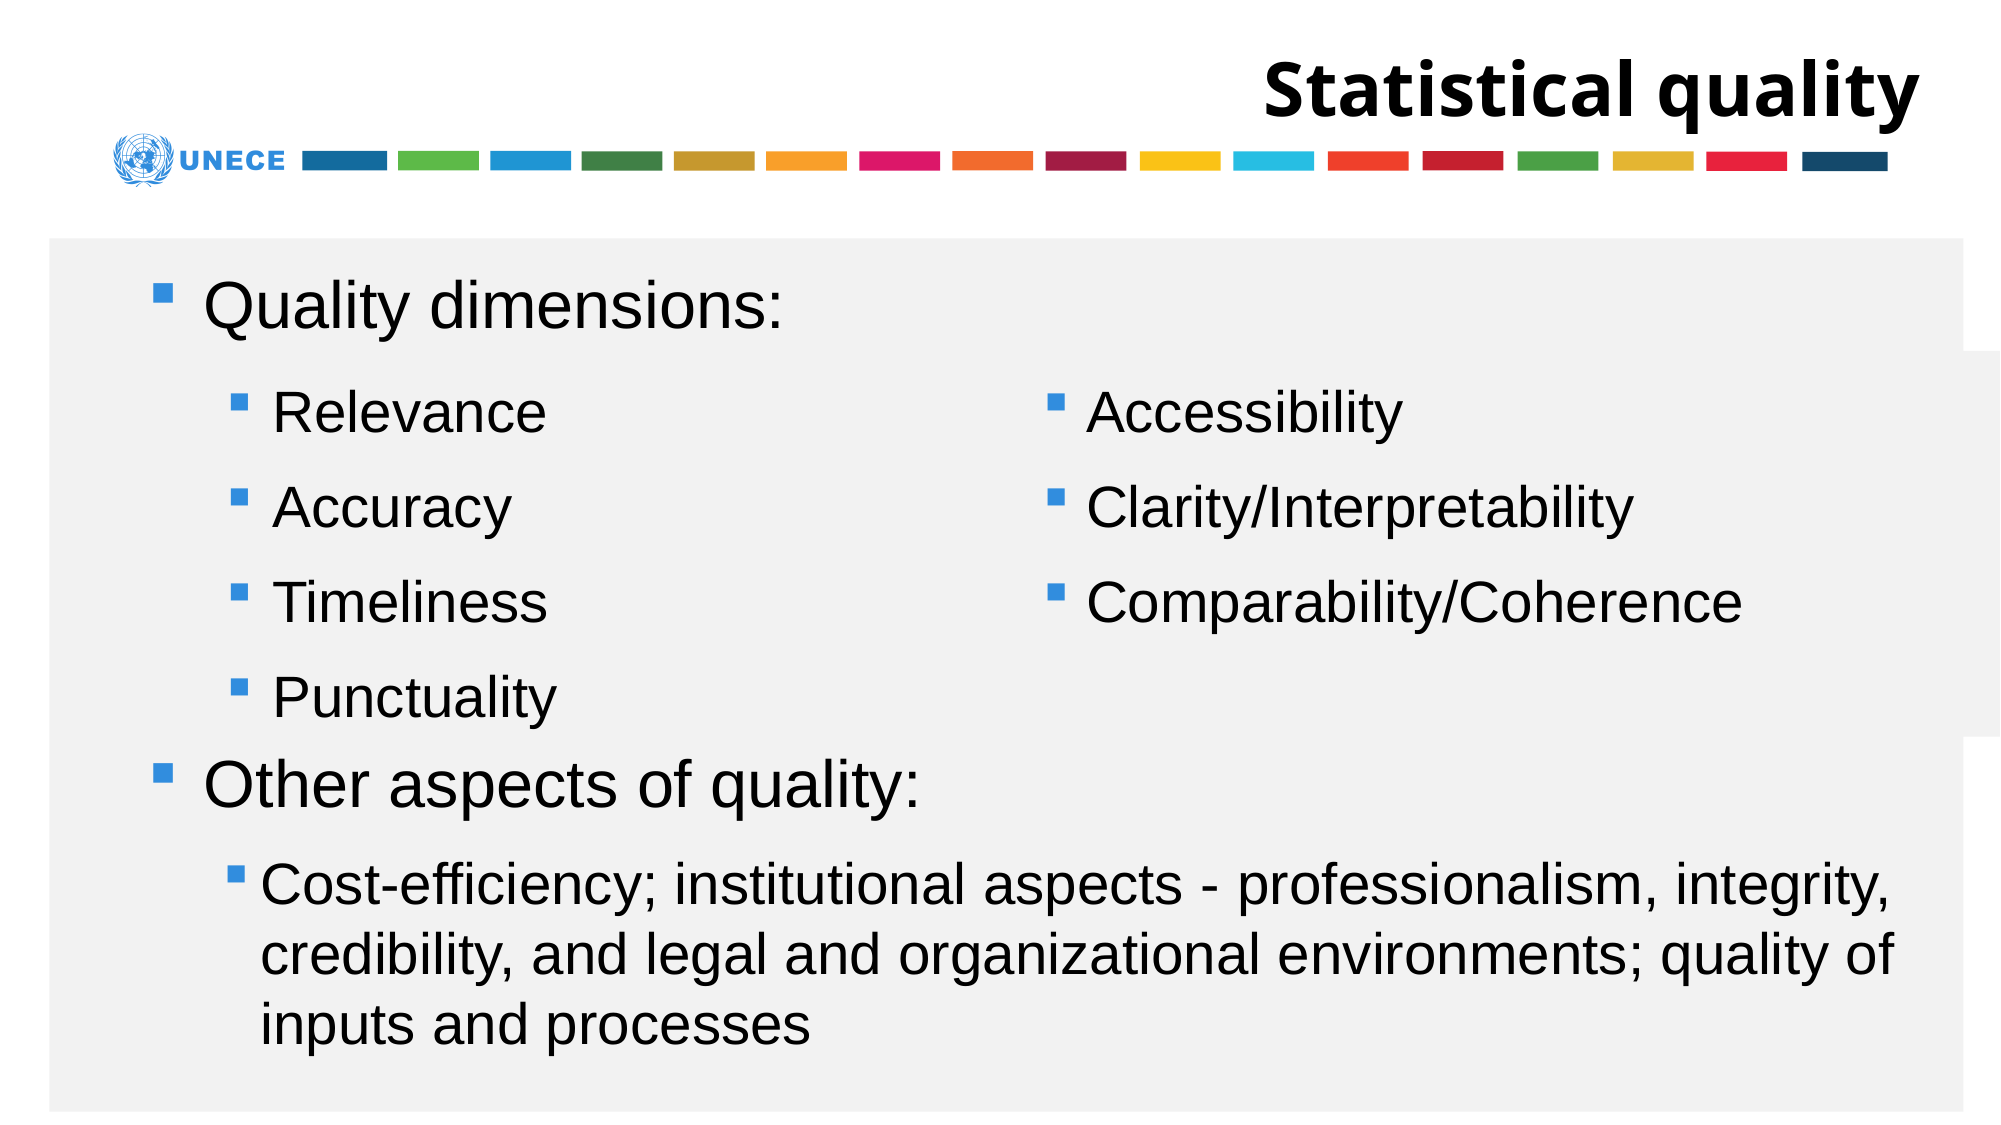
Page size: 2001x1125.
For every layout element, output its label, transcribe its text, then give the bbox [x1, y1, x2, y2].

text_box Relevance Accuracy Timeliness Punctuality Accessibility Clarity/Interpretability Comparability/Coherence [85, 350, 2000, 737]
picture [109, 160, 287, 188]
list Quality dimensions: Other aspects of quality: Cost-efficiency; institutional aspects - professionalism, integrity, credibility, and legal and organizational environments; quality of inputs and processes [49, 238, 1964, 1112]
title Statistical quality [49, 13, 1936, 160]
